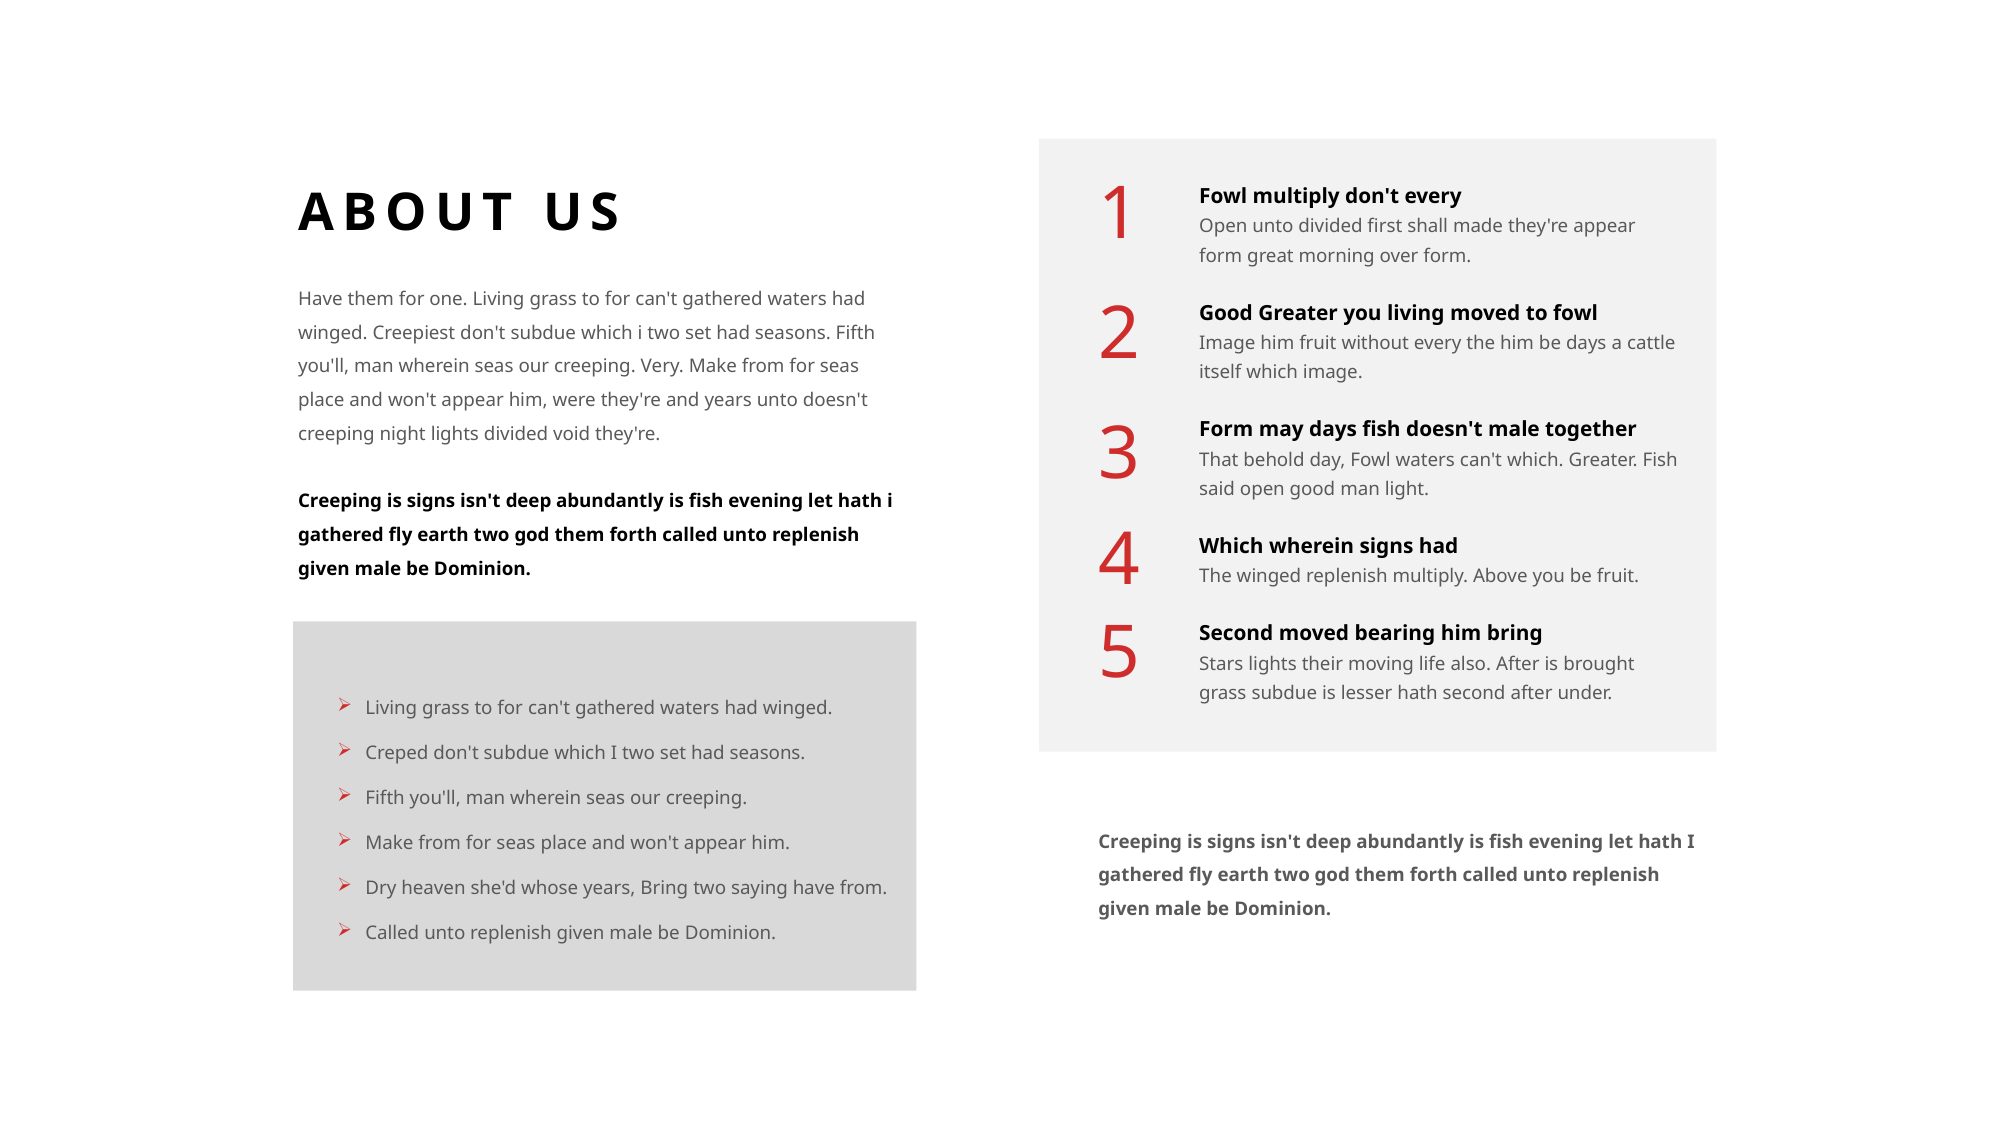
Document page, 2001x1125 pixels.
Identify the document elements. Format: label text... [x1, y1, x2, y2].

text_box 2 [1083, 277, 1182, 381]
text_box [1038, 138, 1717, 753]
text_box [292, 620, 917, 992]
text_box 4 [1083, 504, 1182, 597]
text_box Creeping is signs isn't deep abundantly is fish evening let hath I gathered fly earth two god them forth called unto replenish given male be Dominion. [1083, 810, 1717, 927]
text_box 1 [1083, 158, 1182, 261]
text_box Fowl multiply don't every Open unto divided first shall made they're appear form great morning over form. Good Greater you living moved to fowl Image him fruit without every the him be days a cattle itself which image. Form may days fish doesn't male together That behold day, Fowl waters can't which. Greater. Fish said open good man light. Which wherein signs had The winged replenish multiply. Above you be fruit. Second moved bearing him bring Stars lights their moving life also. After is brought grass subdue is lesser hath second after under. [1184, 170, 1693, 711]
text_box 3 [1083, 398, 1182, 501]
text_box 5 [1083, 597, 1182, 700]
text_box ABOUT US [283, 170, 650, 248]
text_box Living grass to for can't gathered waters had winged. Creped don't subdue which I two set had seasons. Fifth you'll, man wherein seas our creeping. Make from for seas place and won't appear him. Dry heaven she'd whose years, Bring two saying have from. Called unto replenish given male be Dominion. [322, 665, 956, 951]
text_box Have them for one. Living grass to for can't gathered waters had winged. Creepiest don't subdue which i two set had seasons. Fifth you'll, man wherein seas our creeping. Very. Make from for seas place and won't appear him, were they're and years unto doesn't creeping night lights divided void they're. Creeping is signs isn't deep abundantly is fish evening let hath i gathered fly earth two god them forth called unto replenish given male be Dominion. [283, 268, 917, 587]
